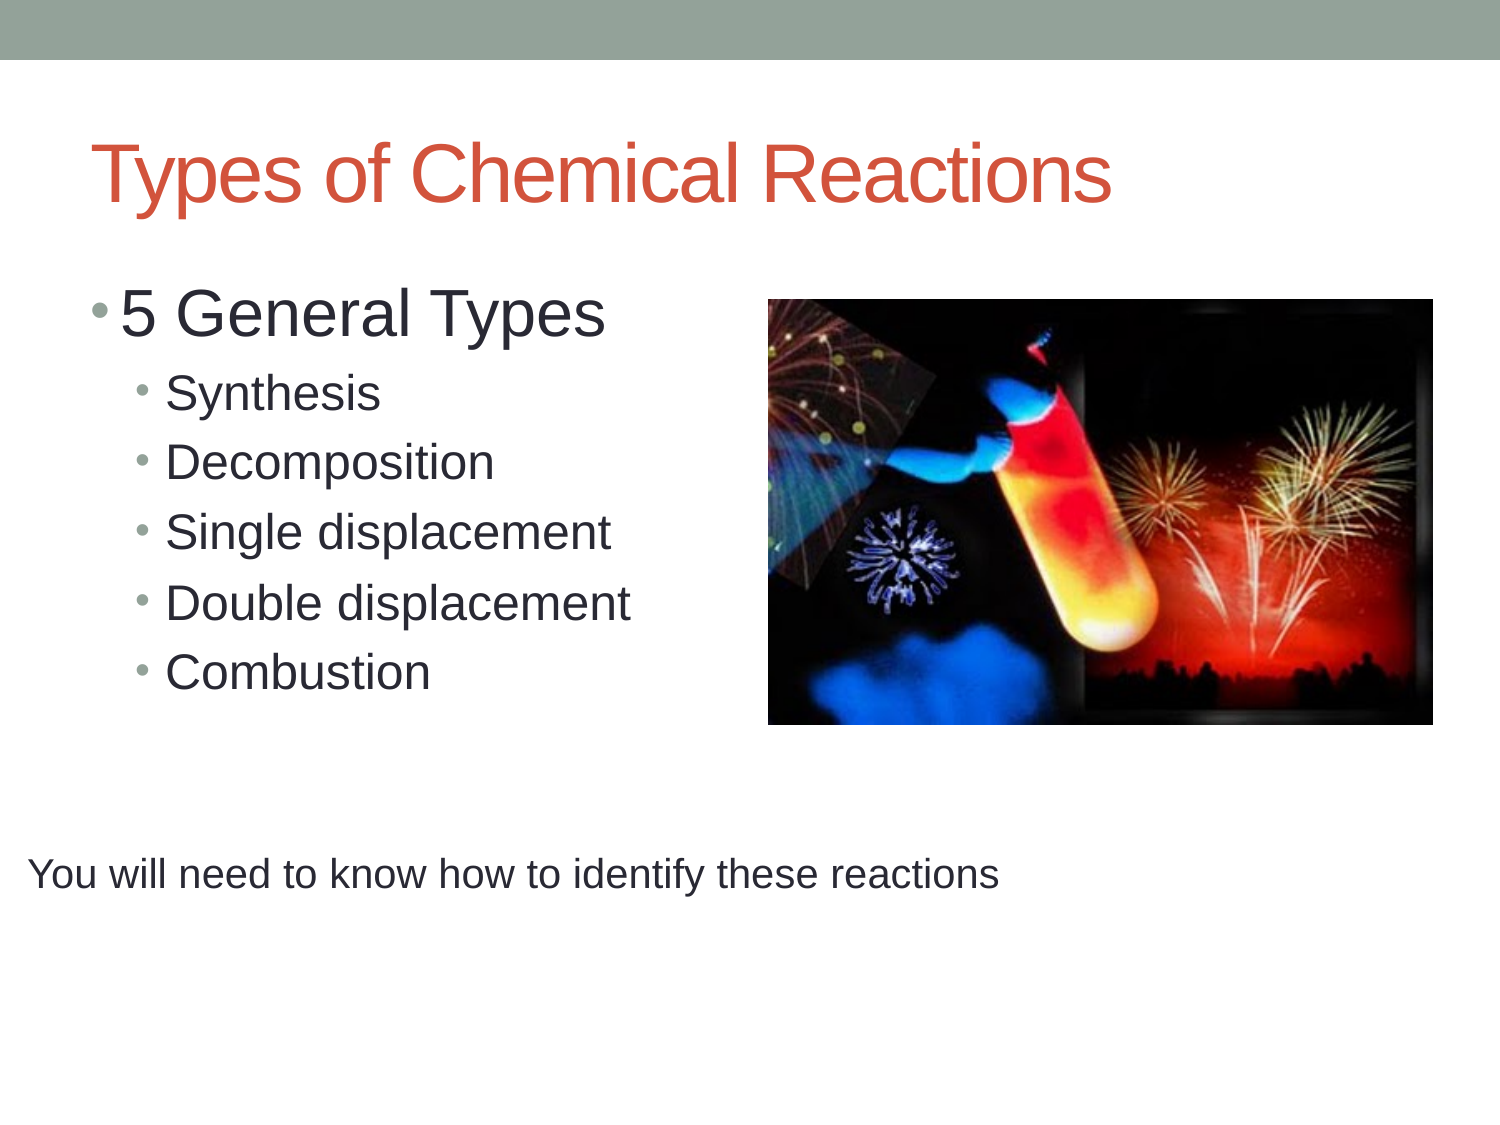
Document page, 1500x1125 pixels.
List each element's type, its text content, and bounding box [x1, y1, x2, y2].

list 5 General Types Synthesis Decomposition Single displacement Double displacement Combustion [75, 262, 888, 839]
title Types of Chemical Reactions [75, 87, 1425, 250]
picture [767, 299, 1433, 726]
text_box You will need to know how to identify these reactions [12, 839, 1016, 905]
